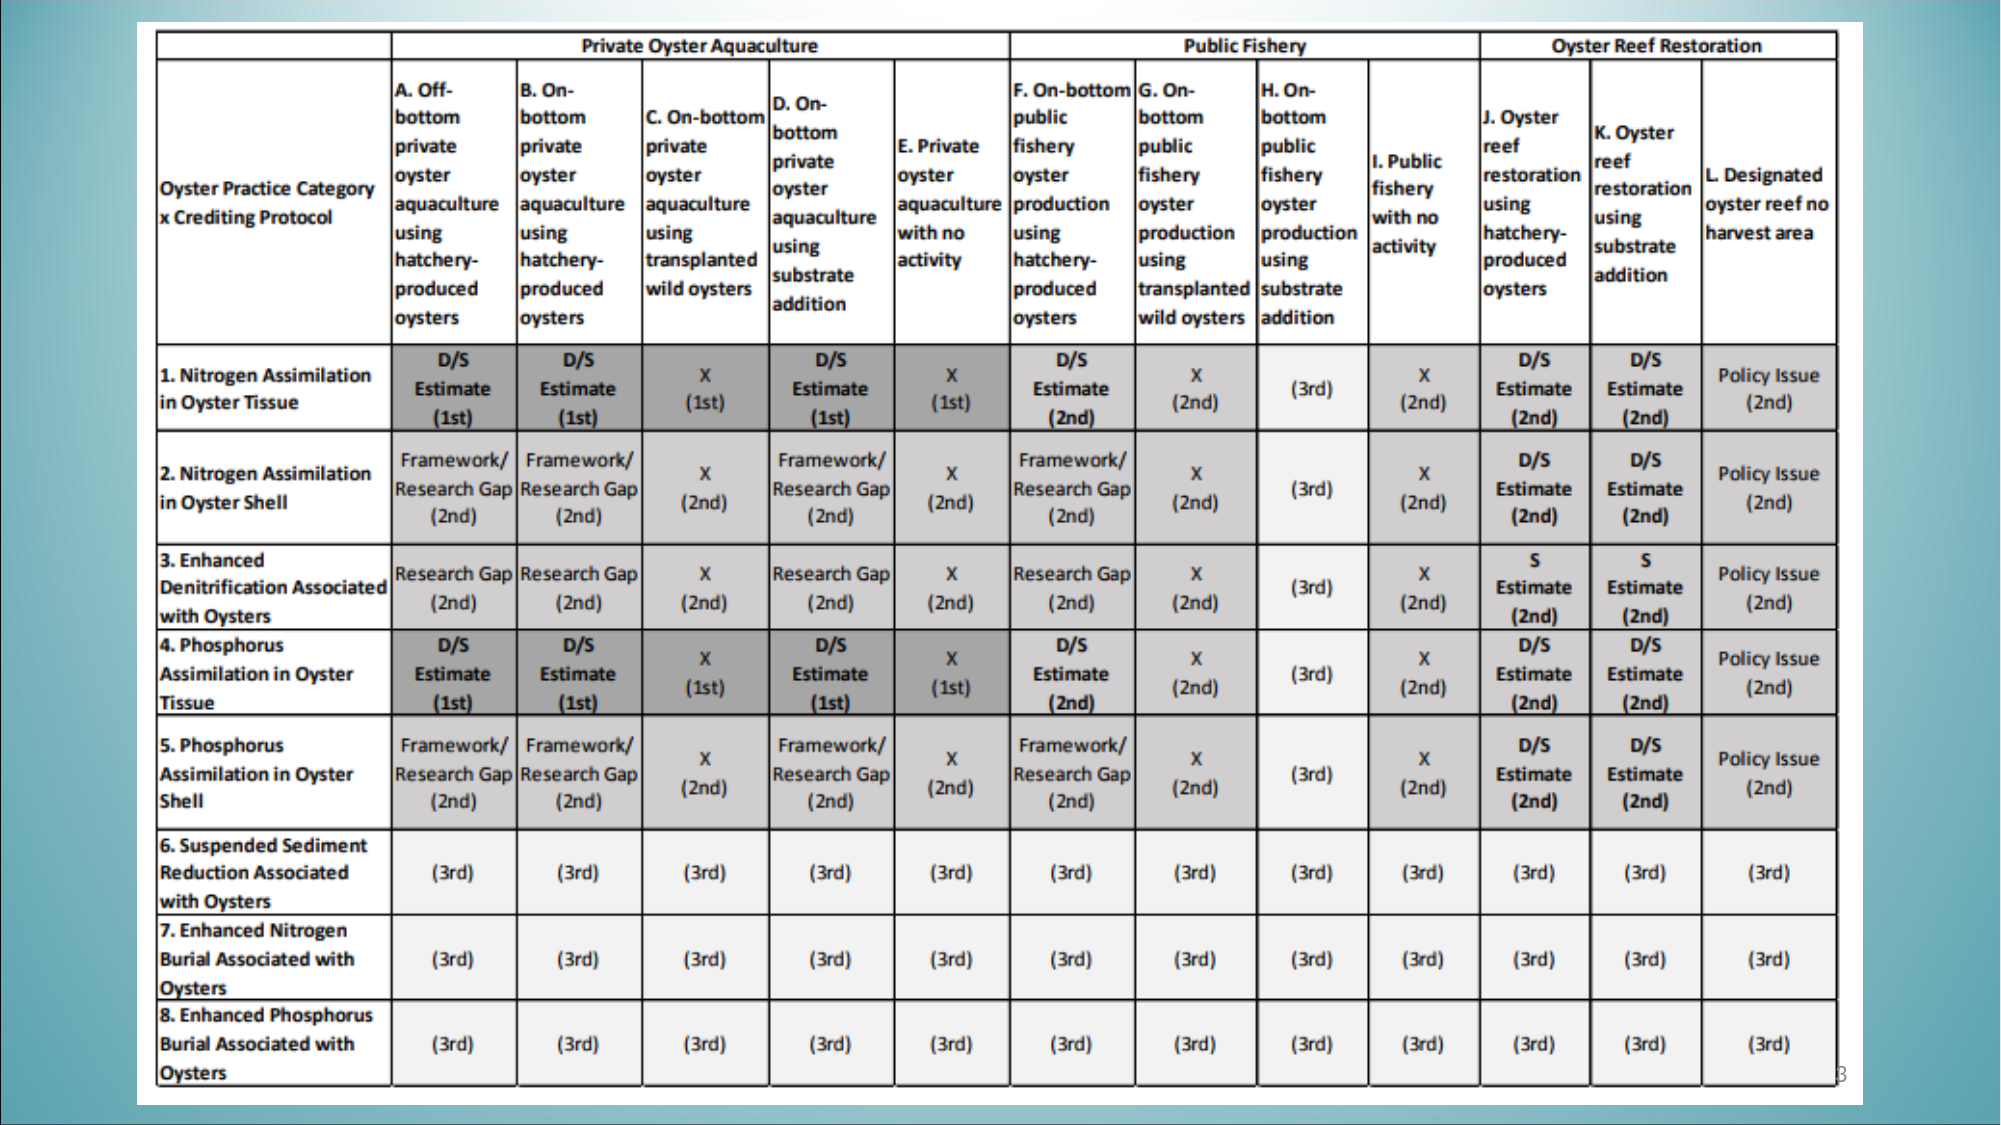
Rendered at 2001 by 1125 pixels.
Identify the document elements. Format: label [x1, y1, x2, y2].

picture [0, 0, 2001, 1125]
list [137, 22, 1863, 1105]
